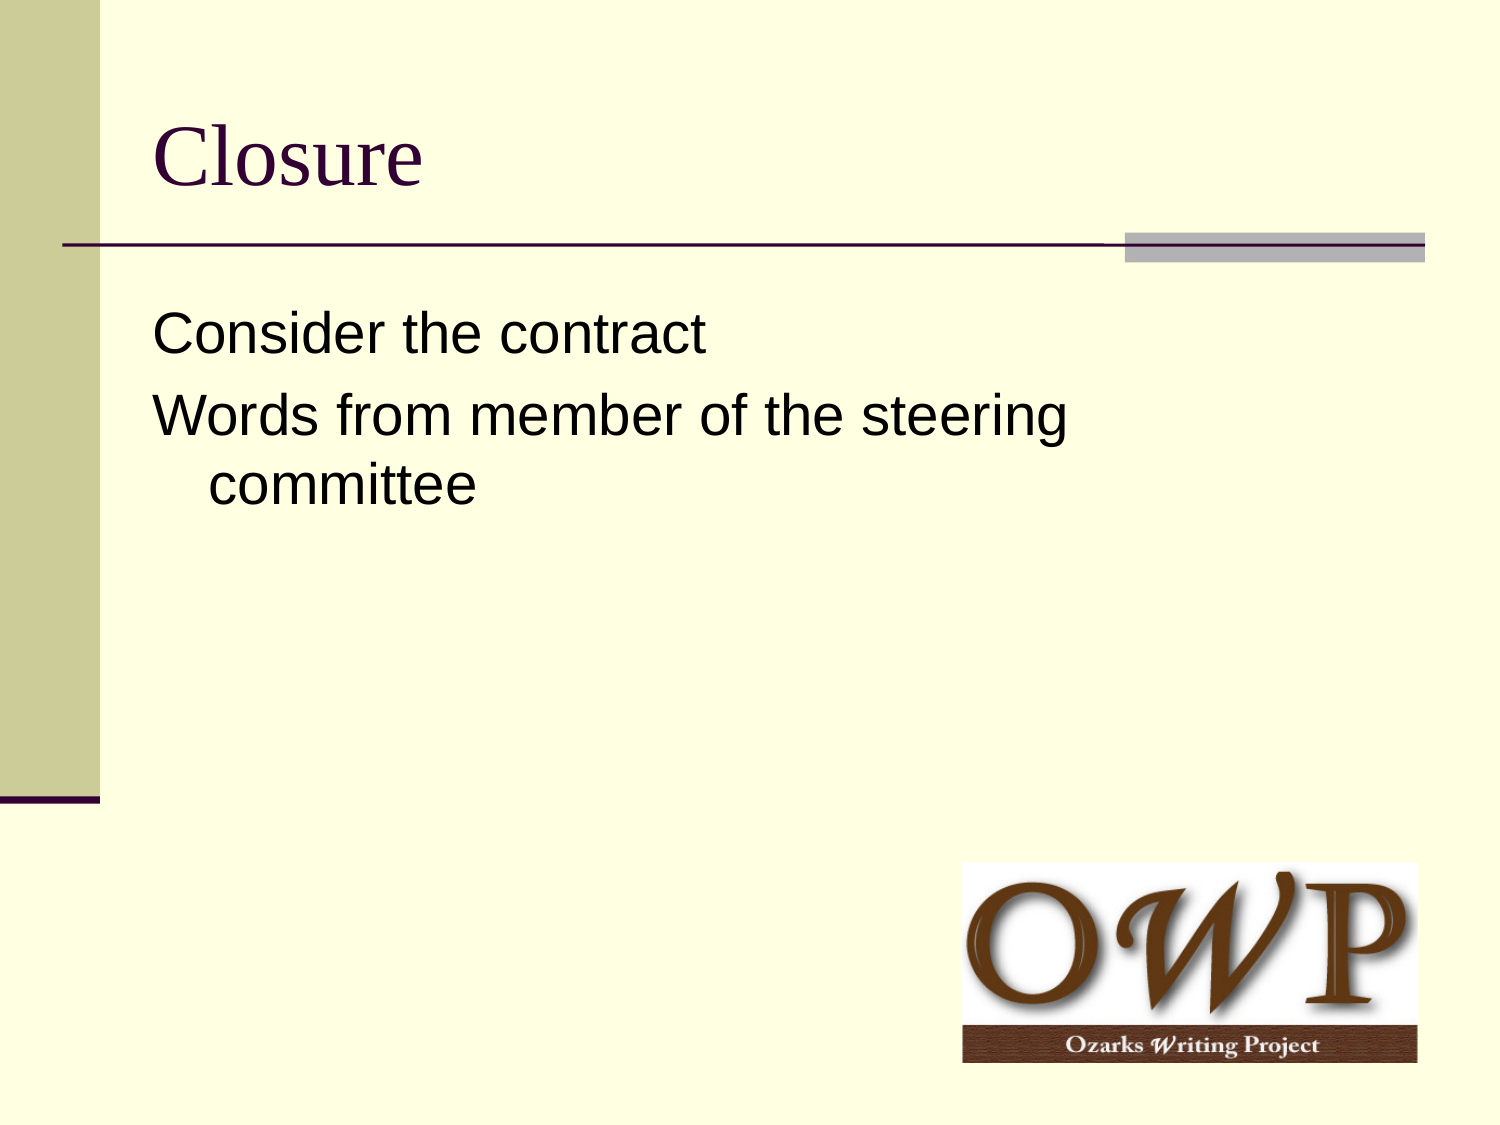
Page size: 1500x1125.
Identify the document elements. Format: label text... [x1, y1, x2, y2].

title Closure [137, 74, 738, 226]
picture [962, 862, 1418, 1063]
list Consider the contract Words from member of the steering committee [137, 287, 1366, 806]
